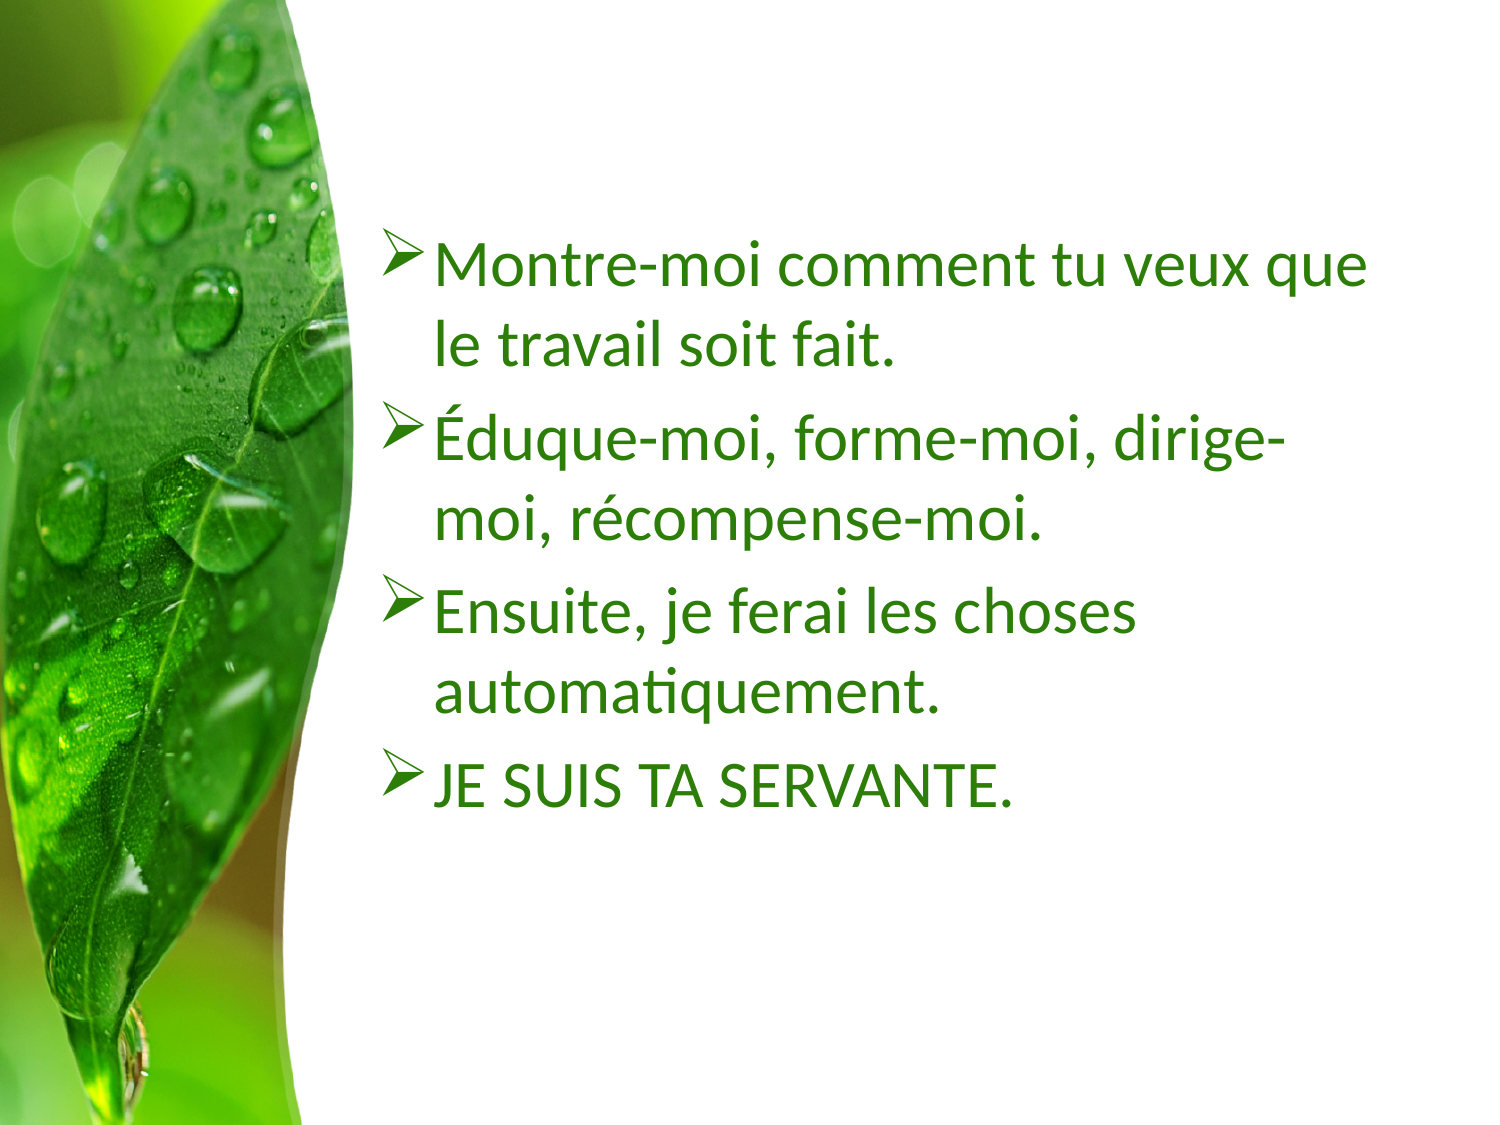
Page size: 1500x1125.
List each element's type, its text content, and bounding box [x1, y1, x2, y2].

picture [0, 0, 1500, 1125]
list Montre-moi comment tu veux que le travail soit fait. Éduque-moi, forme-moi, dirige-moi, récompense-moi. Ensuite, je ferai les choses automatiquement. JE SUIS TA SERVANTE. [362, 212, 1416, 955]
